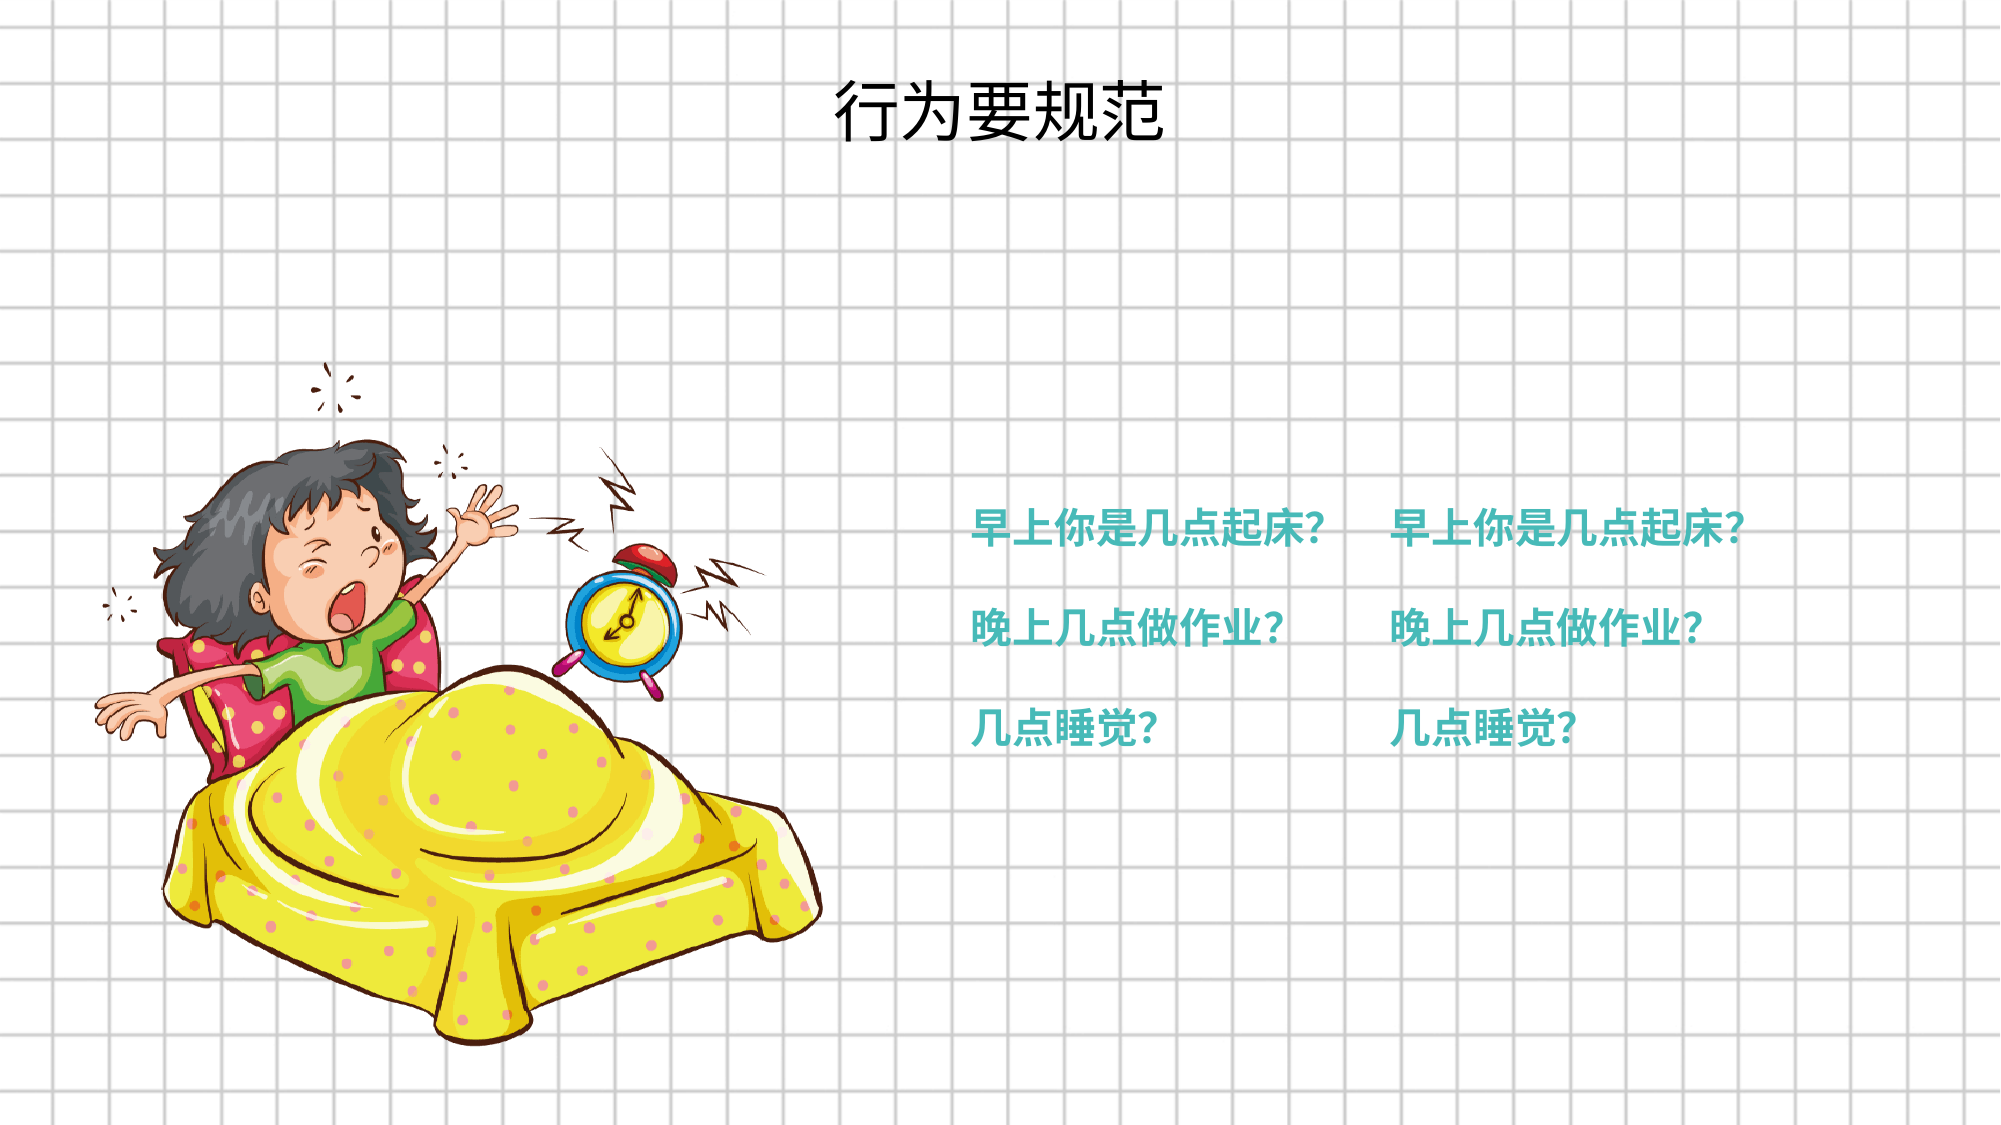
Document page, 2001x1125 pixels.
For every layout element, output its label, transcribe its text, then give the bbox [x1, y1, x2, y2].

picture [0, 0, 2001, 1125]
text_box 早上你是几点起床？ 晚上几点做作业？ 几点睡觉？ [1375, 443, 1882, 759]
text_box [595, 62, 1405, 209]
text_box 早上你是几点起床？ 晚上几点做作业？ 几点睡觉？ [956, 443, 1375, 759]
